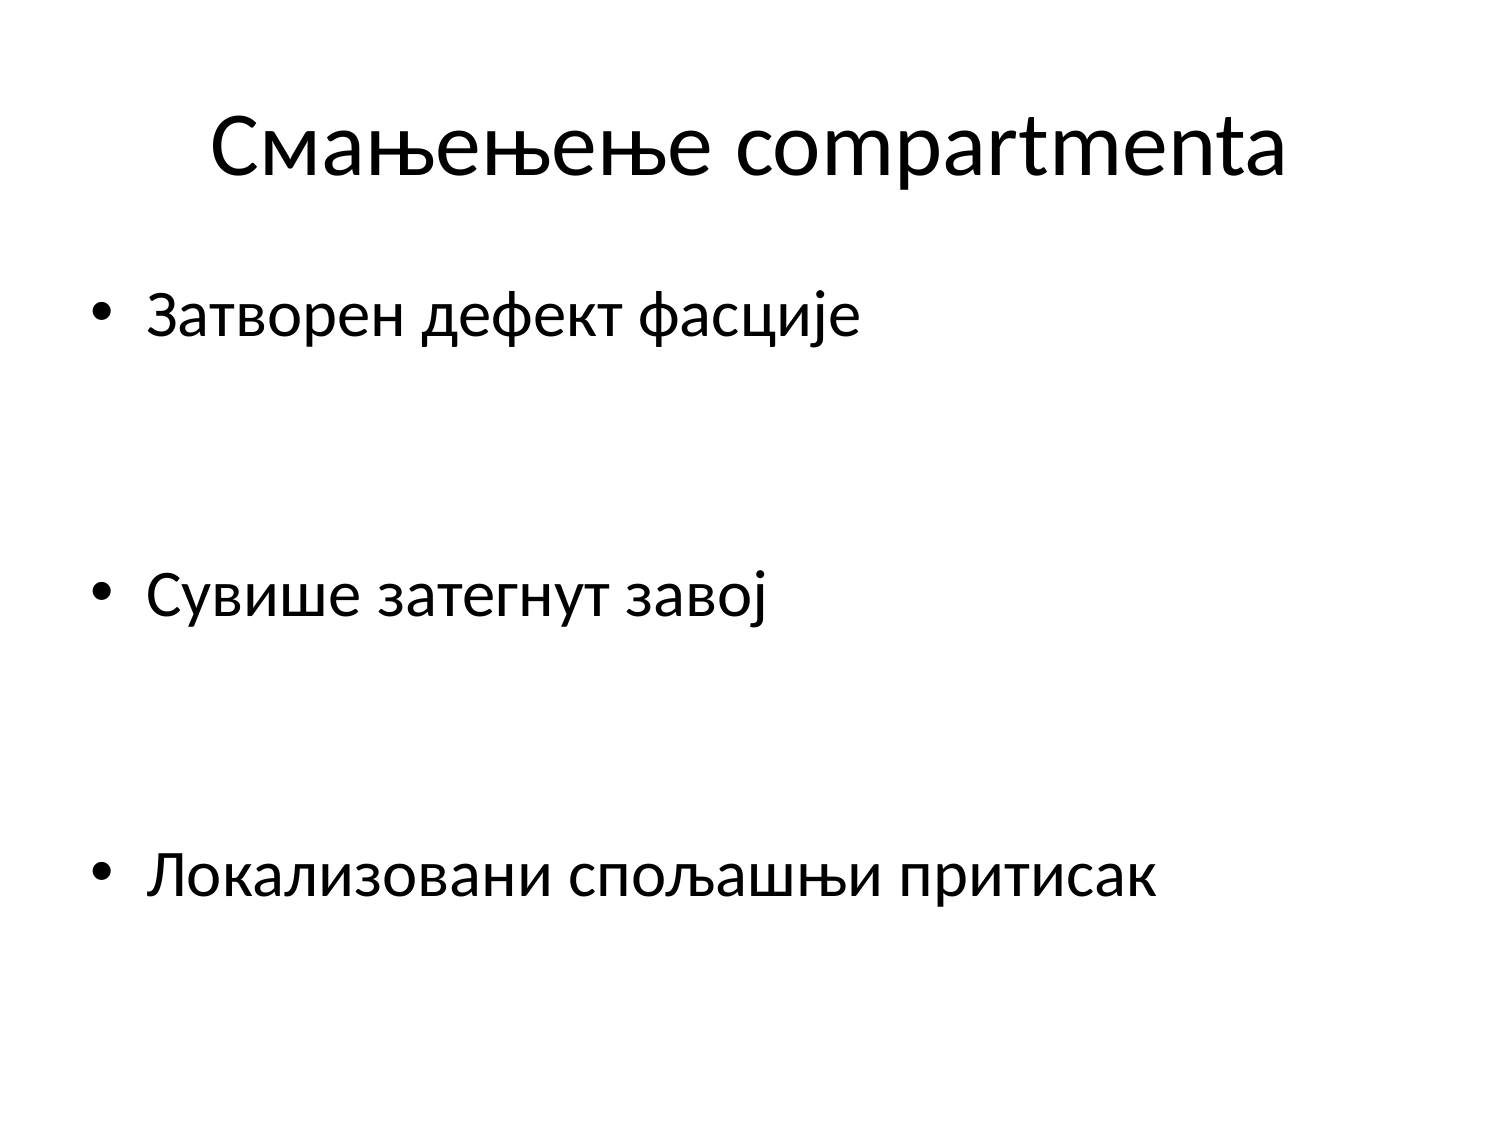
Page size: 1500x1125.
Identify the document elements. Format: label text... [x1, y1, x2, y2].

list Затворен дефект фасције Сувише затегнут завој Локализовани спољашњи притисак [75, 262, 1425, 1005]
title Смањењење compartmenta [75, 45, 1425, 233]
